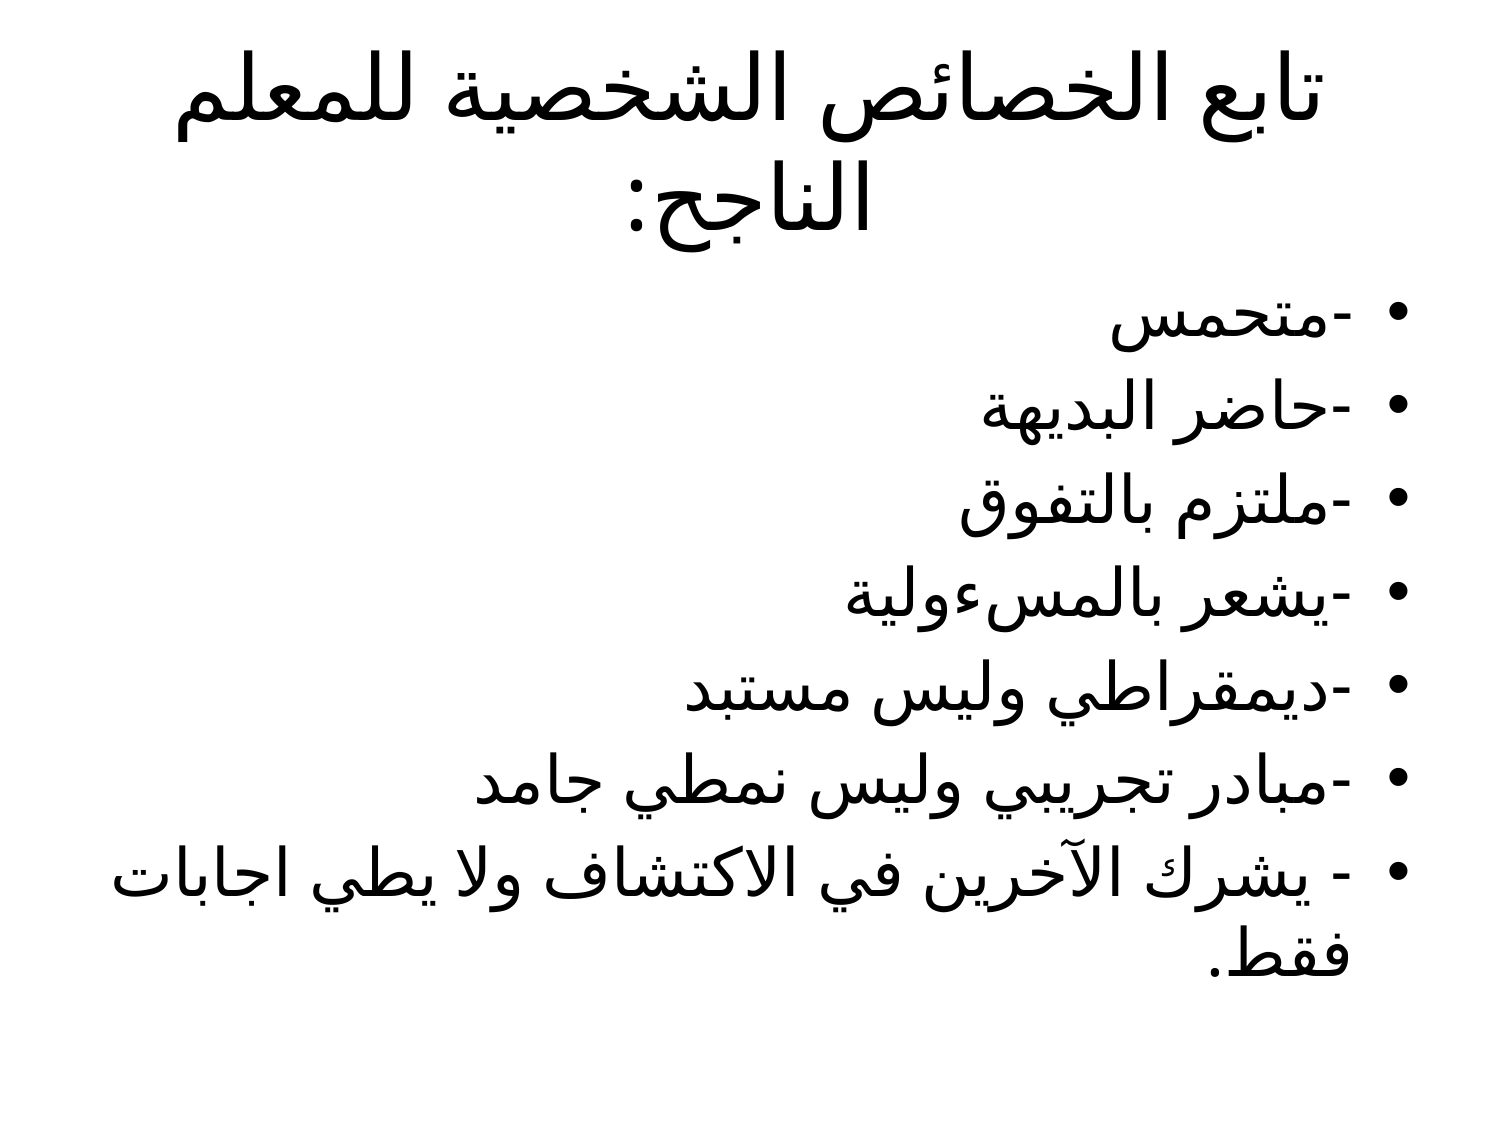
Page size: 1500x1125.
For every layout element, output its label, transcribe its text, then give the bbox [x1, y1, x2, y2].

title تابع الخصائص الشخصية للمعلم الناجح: [75, 45, 1425, 233]
list -متحمس -حاضر البديهة -ملتزم بالتفوق -يشعر بالمسءولية -ديمقراطي وليس مستبد -مبادر تجريبي وليس نمطي جامد - يشرك الآخرين في الاكتشاف ولا يطي اجابات فقط. [75, 262, 1425, 1005]
